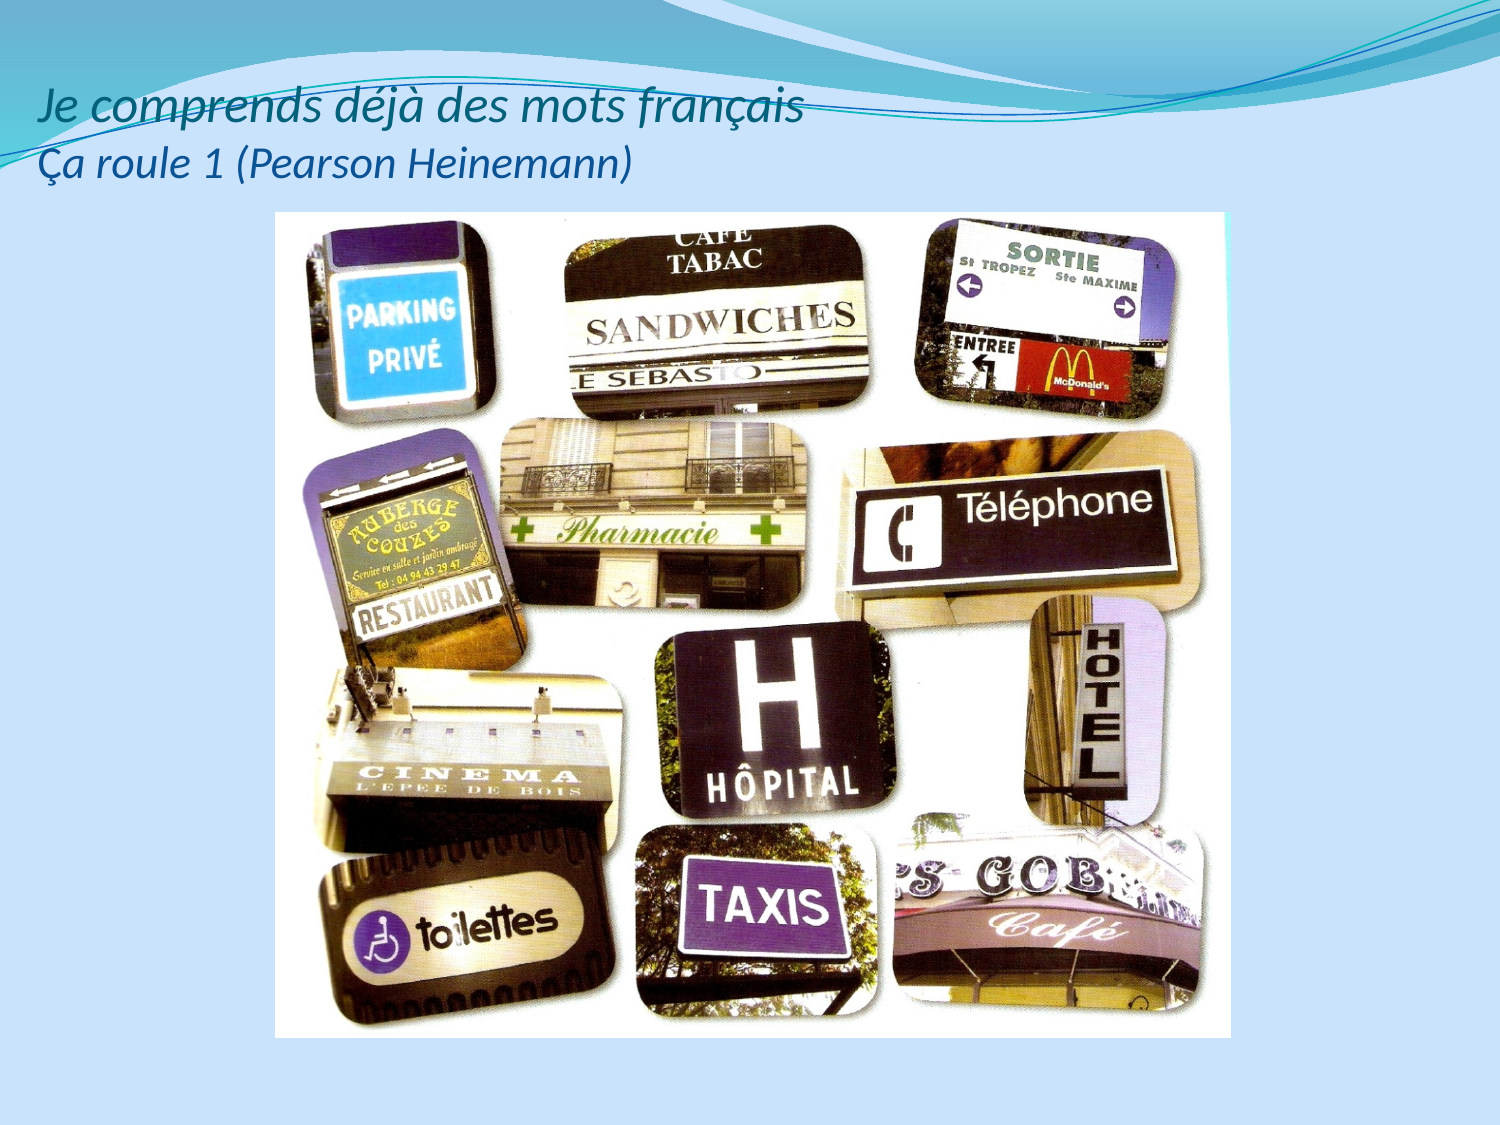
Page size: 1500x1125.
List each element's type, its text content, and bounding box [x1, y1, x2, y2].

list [274, 212, 1232, 1038]
title Je comprends déjà des mots français Ça roule 1 (Pearson Heinemann) [37, 62, 1388, 188]
